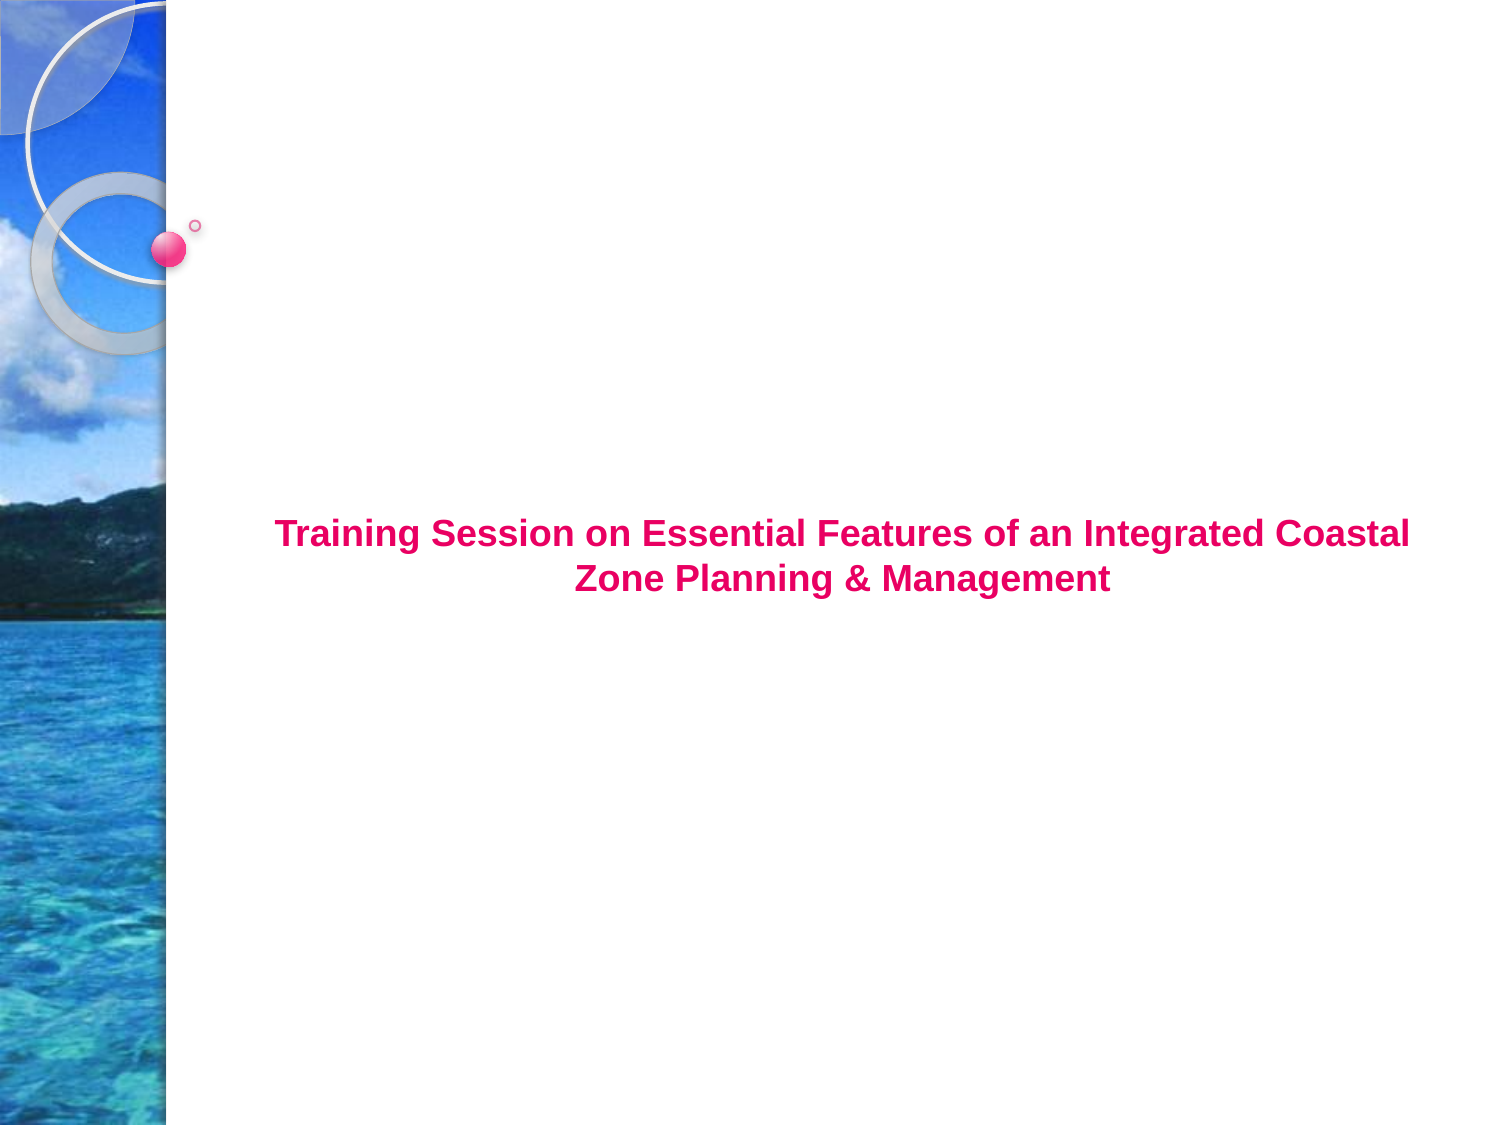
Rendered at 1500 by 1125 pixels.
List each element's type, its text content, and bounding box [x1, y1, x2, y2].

picture [0, 134, 166, 1125]
picture [32, 13, 160, 207]
picture [136, 0, 166, 4]
title Training Session on Essential Features of an Integrated Coastal Zone Planning & Management [234, 500, 1450, 742]
picture [53, 240, 160, 332]
picture [62, 195, 161, 280]
